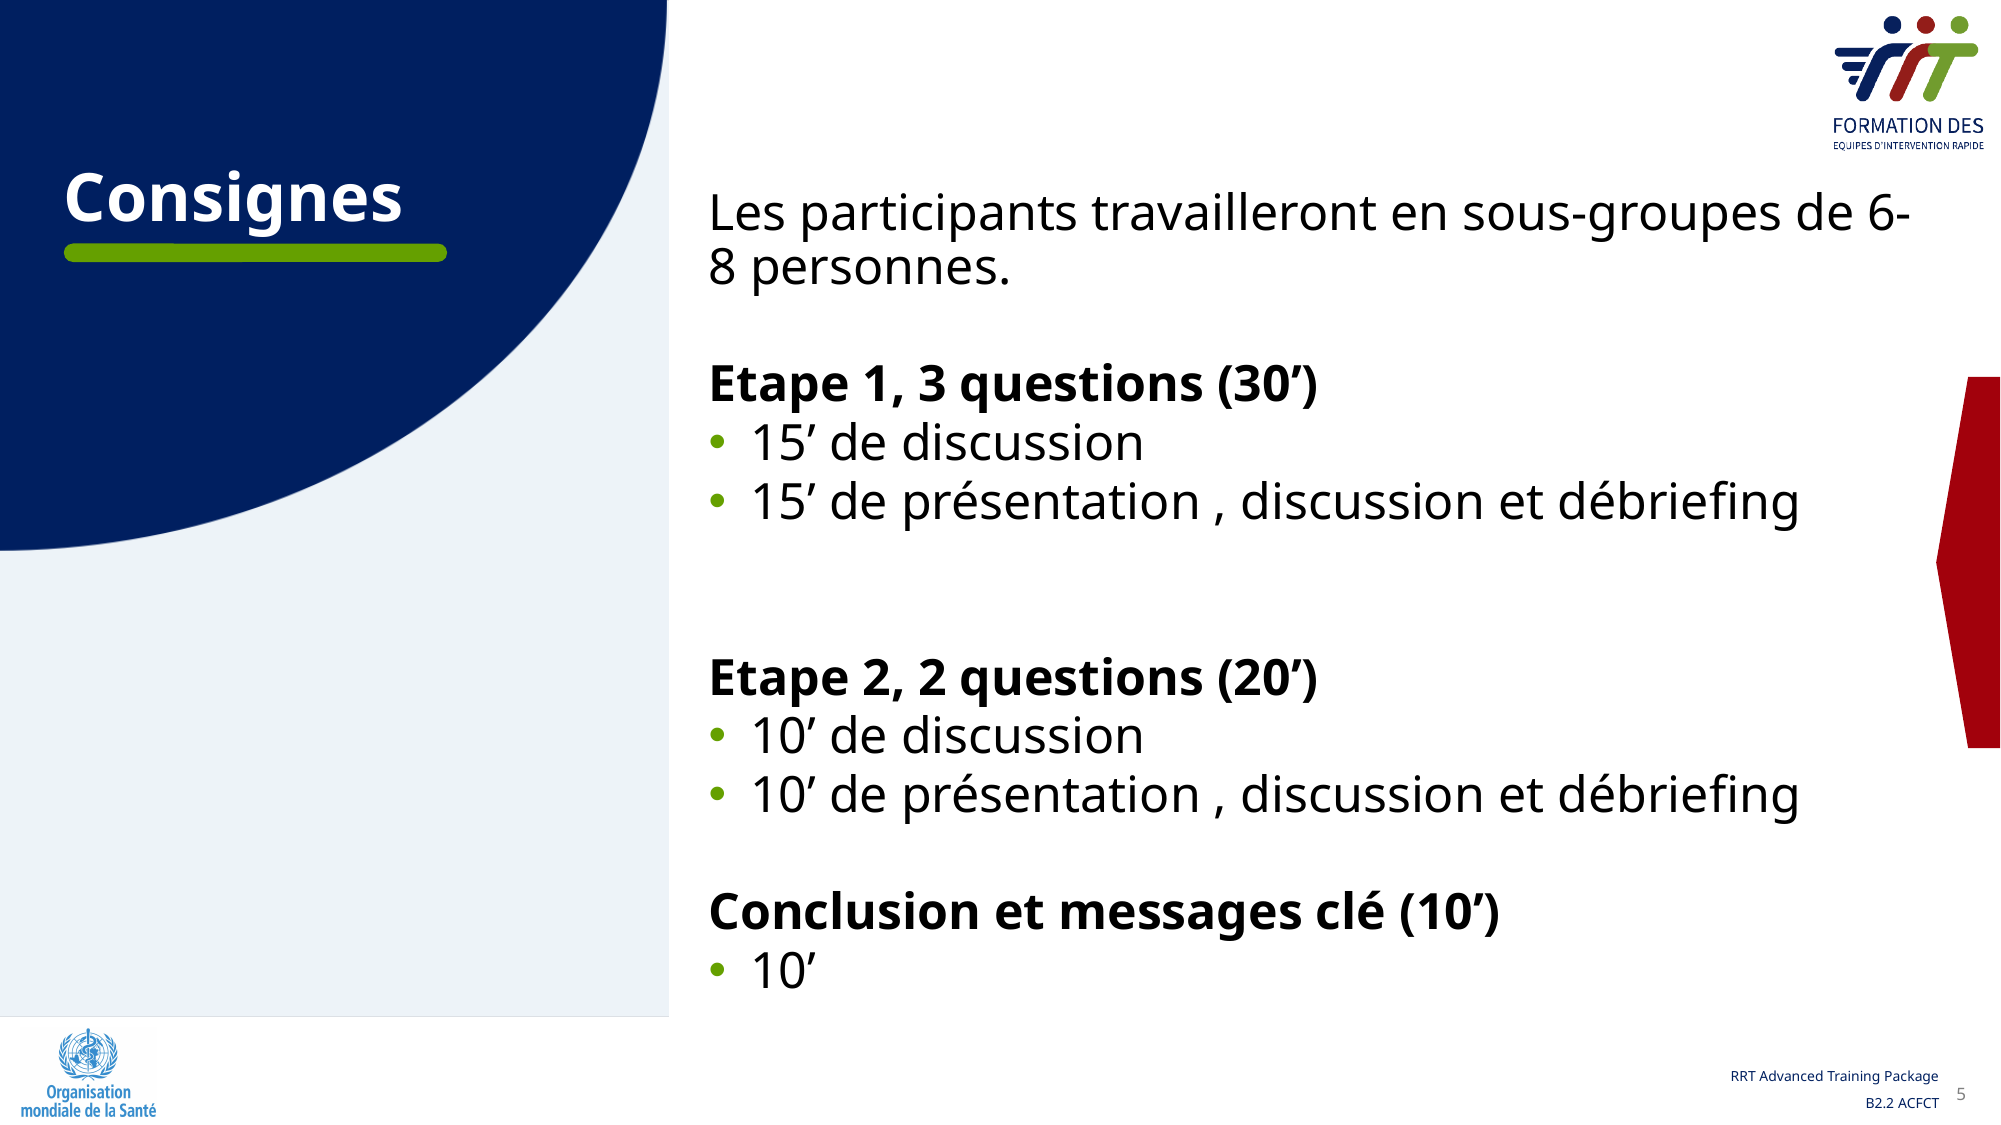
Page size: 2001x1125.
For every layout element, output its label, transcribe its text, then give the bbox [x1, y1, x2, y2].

picture [0, 0, 669, 1018]
picture [1833, 15, 1984, 151]
title Consignes [63, 97, 600, 237]
picture [20, 1027, 157, 1118]
list Les participants travailleront en sous-groupes de 6-8 personnes. Etape 1, 3 questions (30’) 15’ de discussion 15’ de présentation , discussion et débriefing Etape 2, 2 questions (20’) 10’ de discussion 10’ de présentation , discussion et débriefing Conclusion et messages clé (10’) 10’ [700, 137, 1937, 1049]
